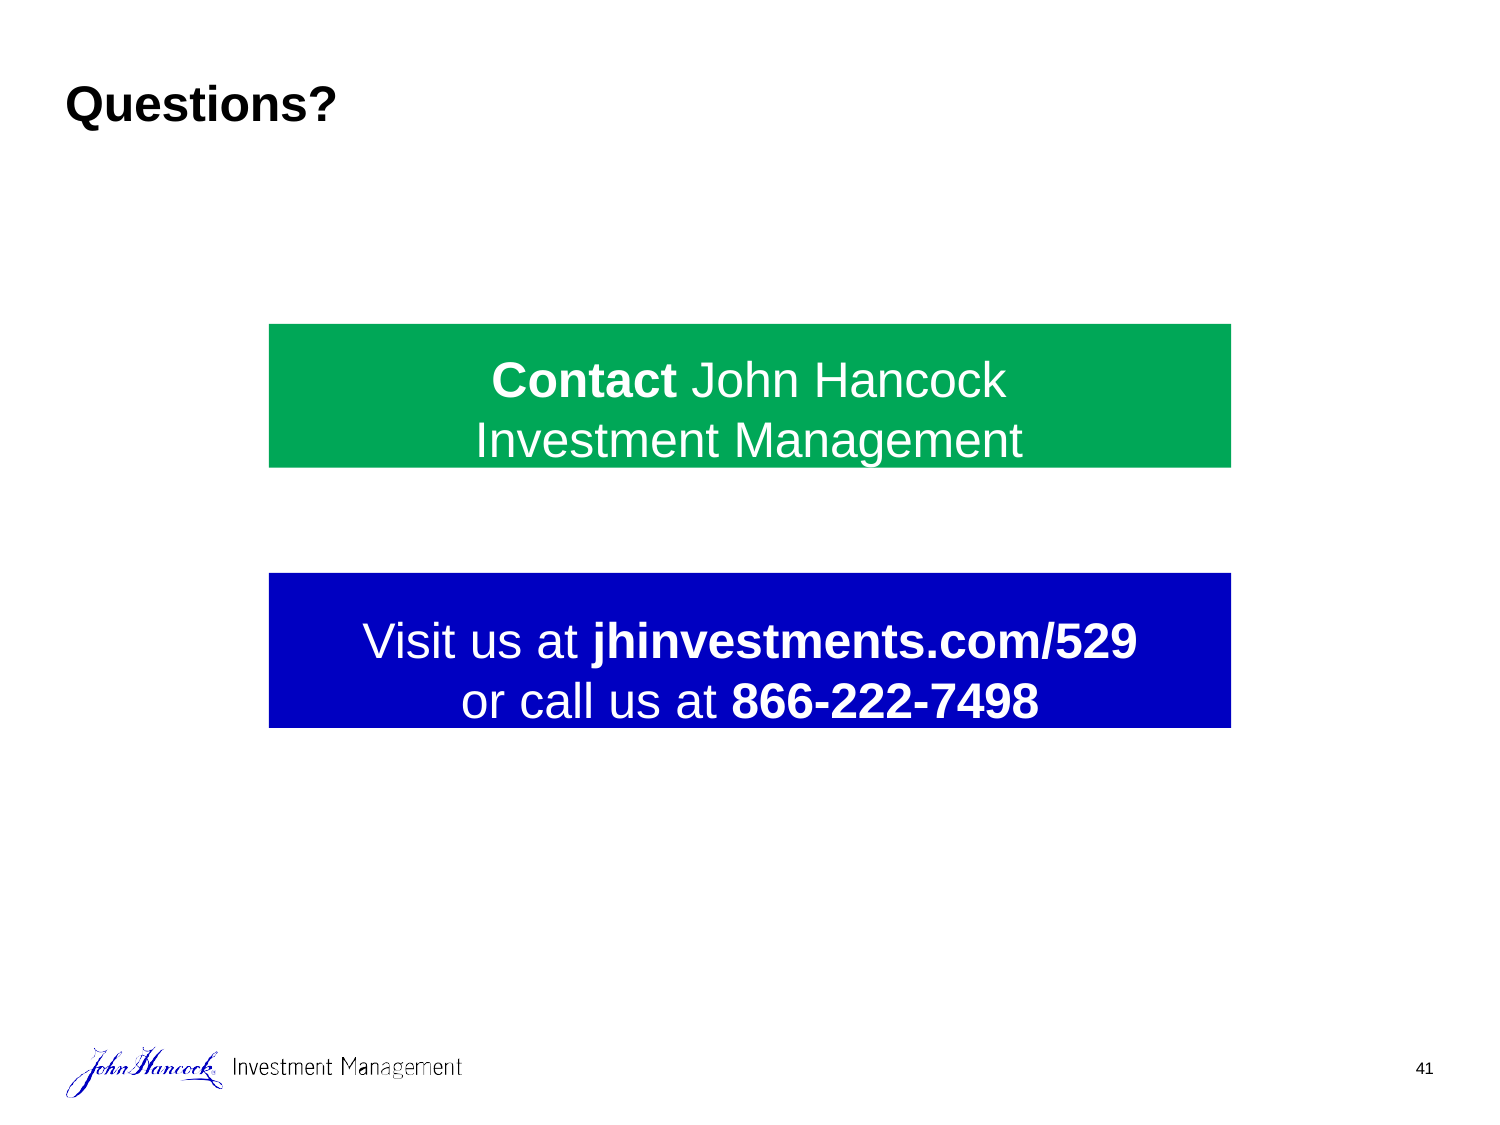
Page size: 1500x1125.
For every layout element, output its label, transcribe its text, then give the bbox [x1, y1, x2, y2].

picture [381, 1062, 414, 1079]
picture [416, 1062, 431, 1075]
text_box Visit us at jhinvestments.com/529 or call us at 866-222-7498 [268, 572, 1232, 728]
slide_number 41 [1409, 1057, 1443, 1125]
picture [342, 1057, 356, 1075]
picture [66, 1046, 223, 1098]
text_box Contact John Hancock Investment Management [268, 323, 1232, 468]
title Questions? [63, 69, 1350, 260]
picture [445, 1058, 462, 1075]
